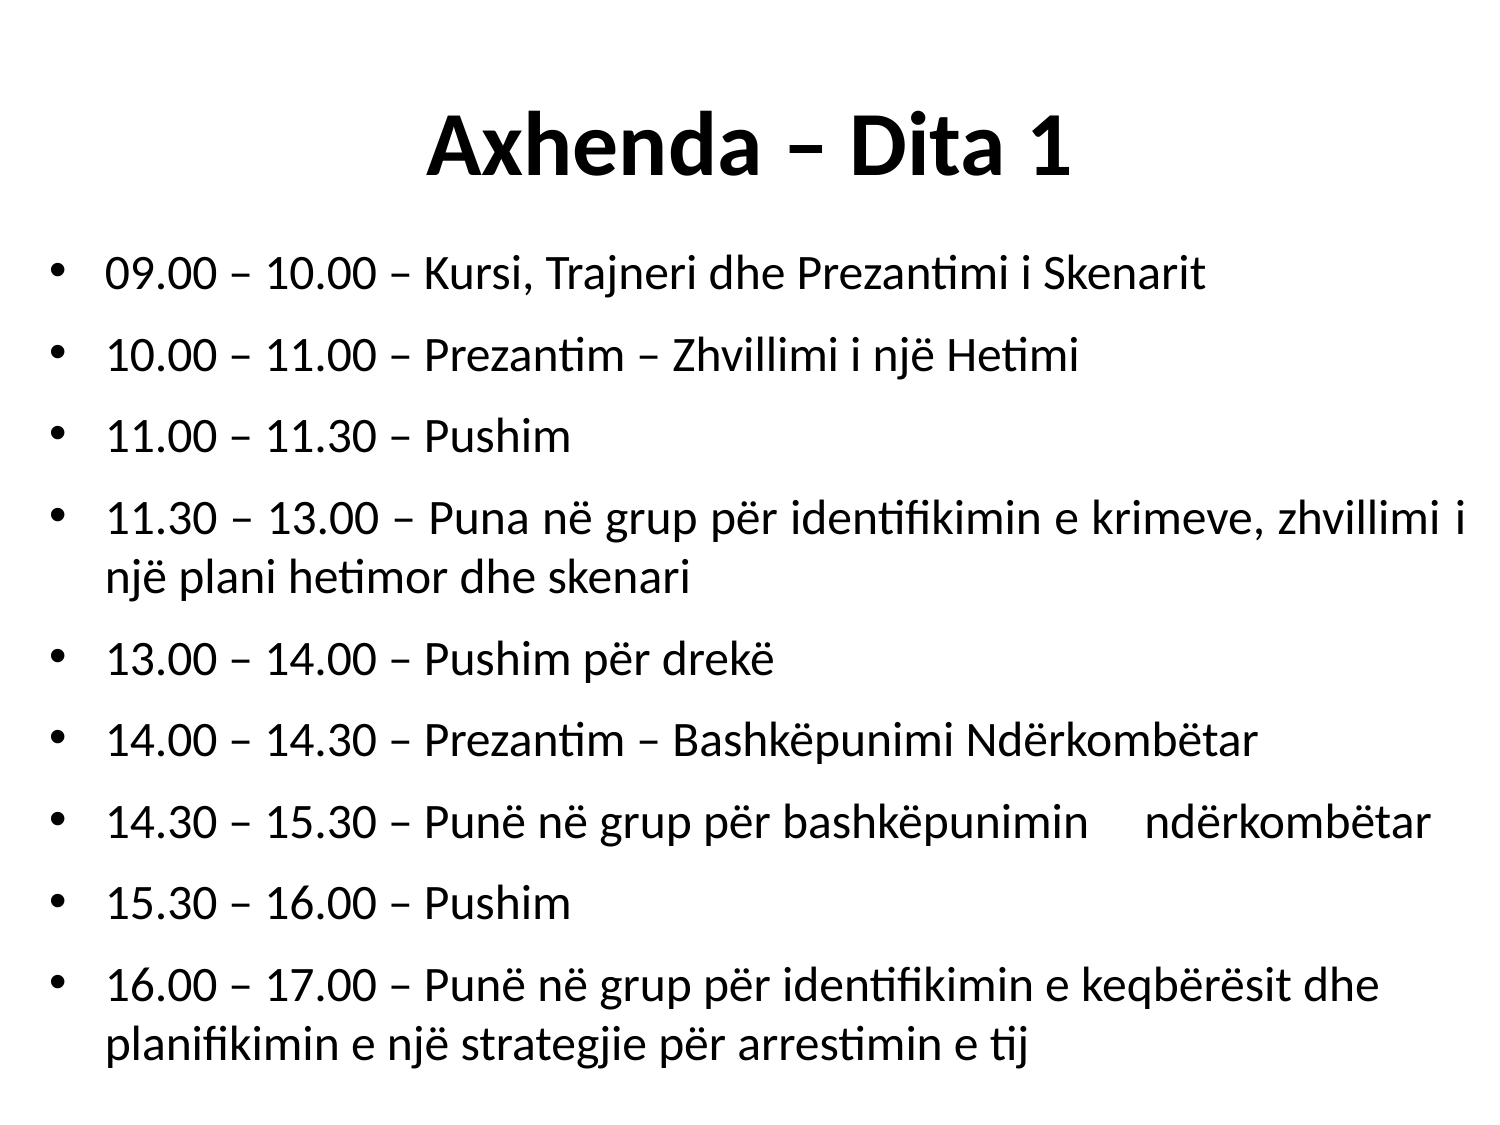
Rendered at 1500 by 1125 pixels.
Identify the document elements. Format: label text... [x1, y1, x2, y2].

title Axhenda – Dita 1 [75, 45, 1425, 232]
list 09.00 – 10.00 – Kursi, Trajneri dhe Prezantimi i Skenarit 10.00 – 11.00 – Prezantim – Zhvillimi i një Hetimi 11.00 – 11.30 – Pushim 11.30 – 13.00 – Puna në grup për identifikimin e krimeve, zhvillimi i një plani hetimor dhe skenari 13.00 – 14.00 – Pushim për drekë 14.00 – 14.30 – Prezantim – Bashkëpunimi Ndërkombëtar 14.30 – 15.30 – Punë në grup për bashkëpunimin ndërkombëtar 15.30 – 16.00 – Pushim 16.00 – 17.00 – Punë në grup për identifikimin e keqbërësit dhe planifikimin e një strategjie për arrestimin e tij [34, 232, 1482, 1101]
